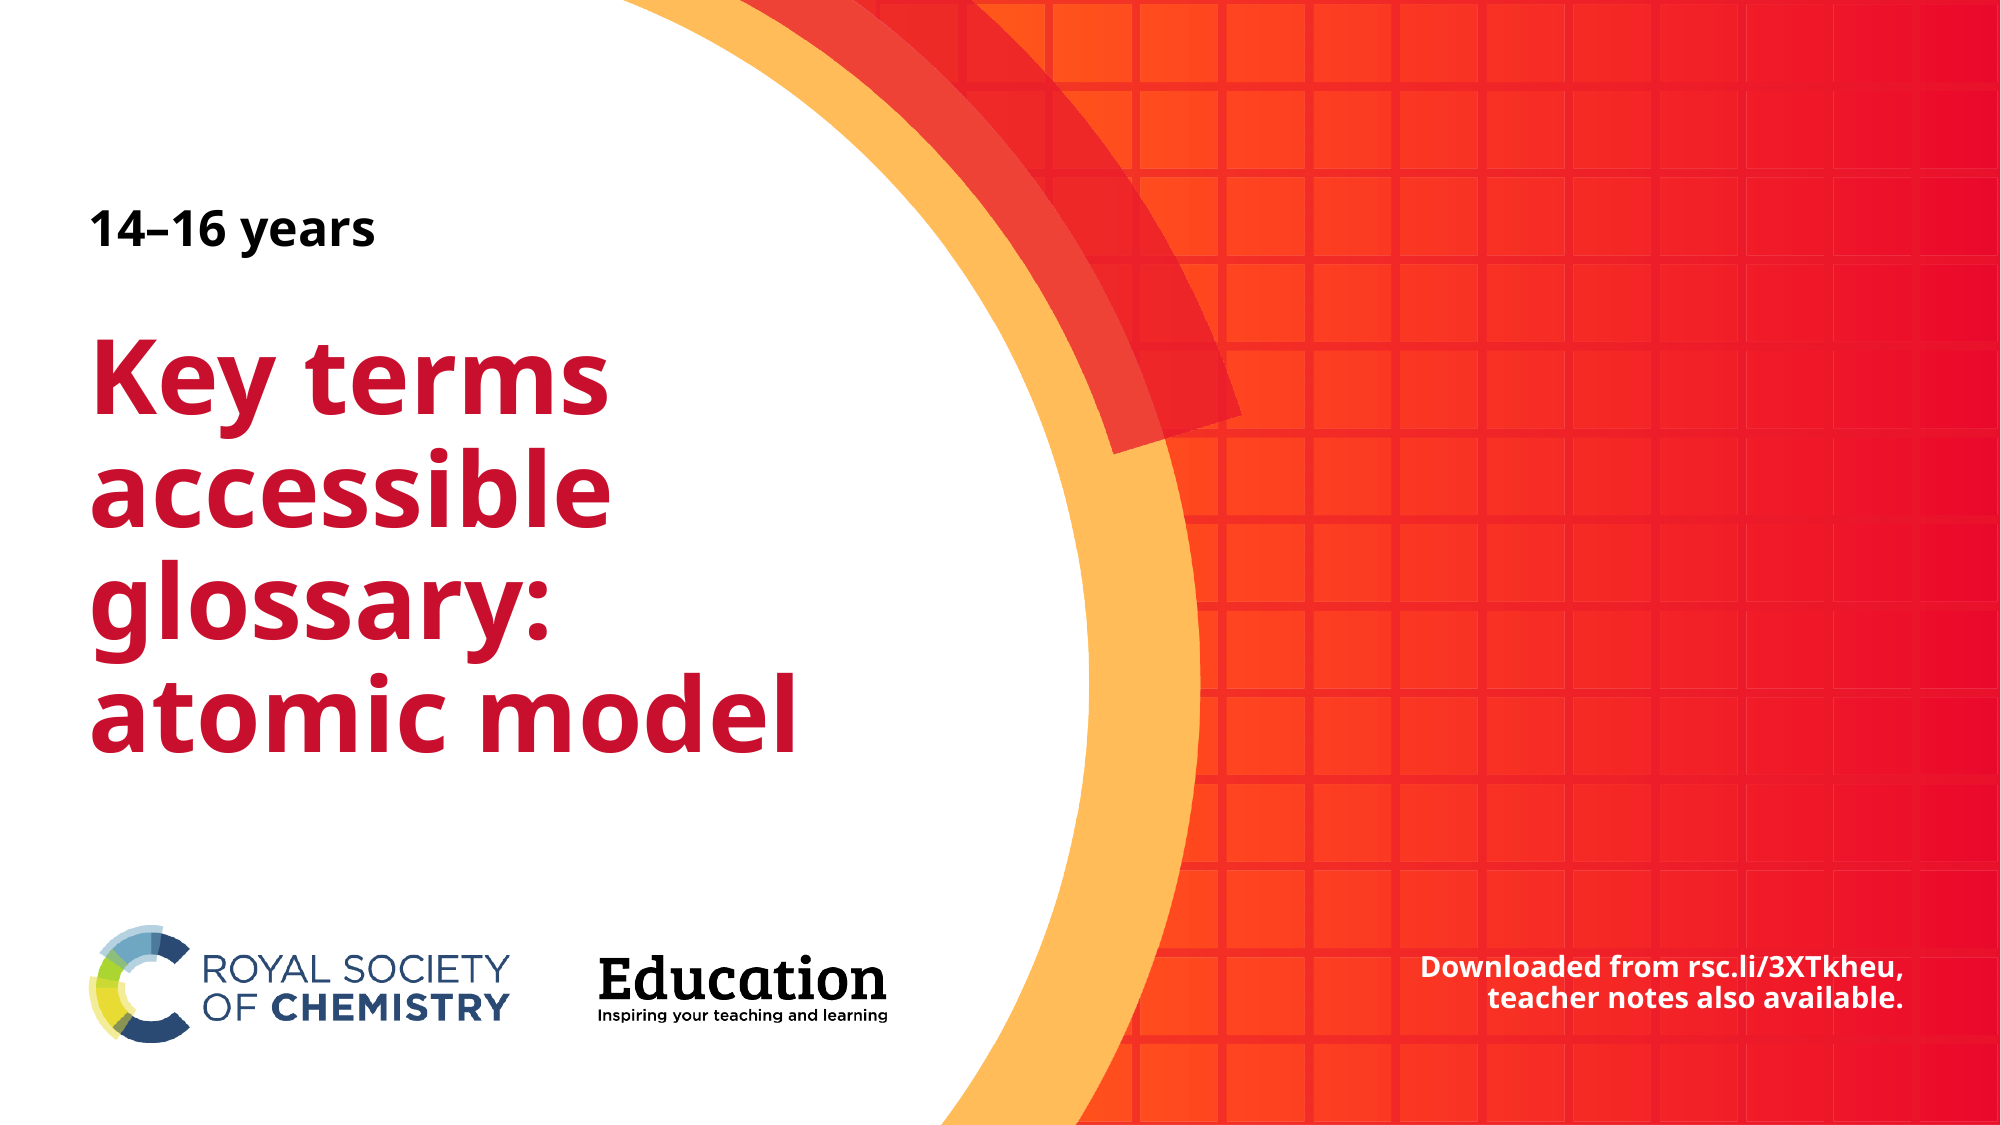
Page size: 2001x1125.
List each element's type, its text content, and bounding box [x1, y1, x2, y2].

title 14–16 years [88, 203, 945, 259]
picture [0, 0, 2001, 1125]
subtitle Key terms accessible glossary: atomic model [88, 324, 945, 727]
